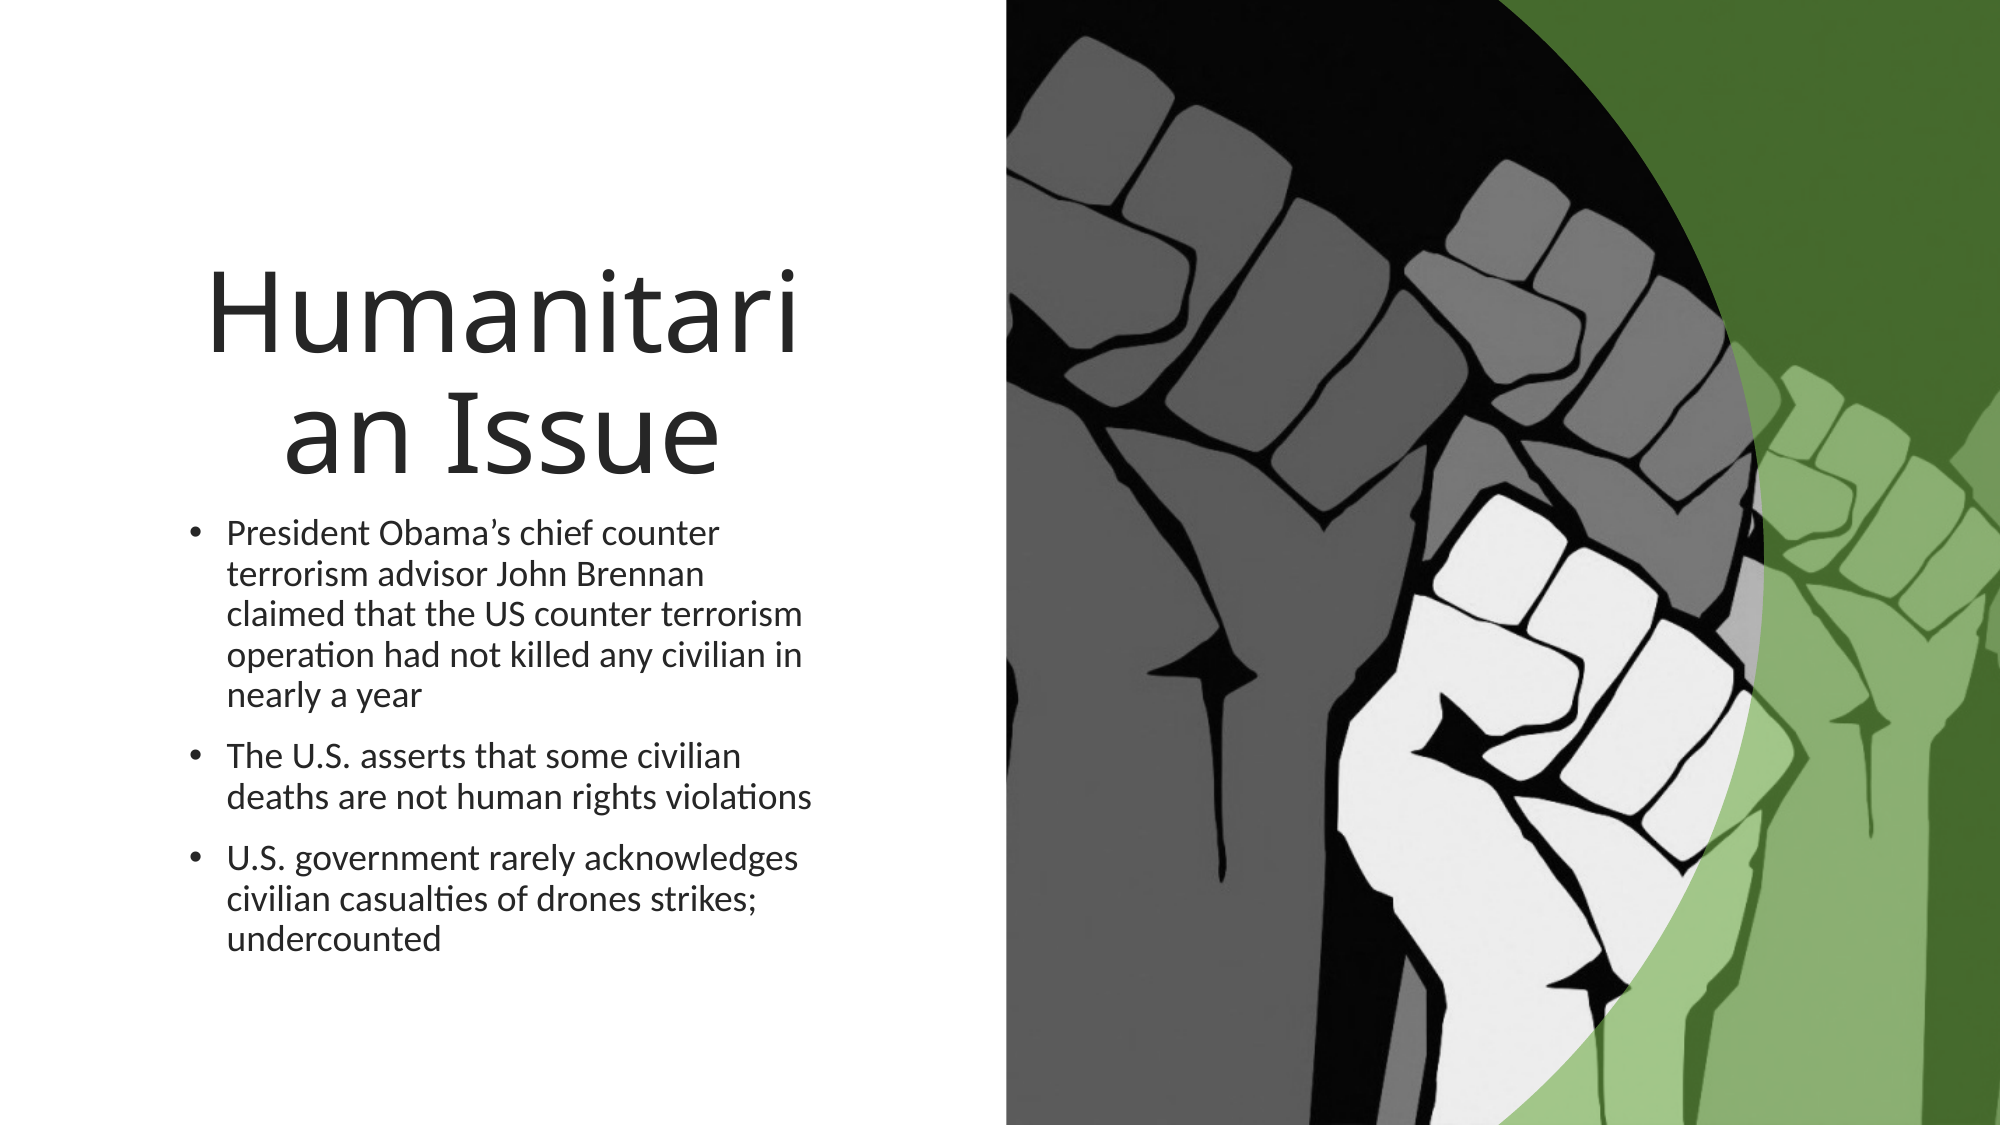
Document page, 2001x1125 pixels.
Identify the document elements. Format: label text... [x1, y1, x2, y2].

list President Obama’s chief counter terrorism advisor John Brennan claimed that the US counter terrorism operation had not killed any civilian in nearly a year The U.S. asserts that some civilian deaths are not human rights violations U.S. government rarely acknowledges civilian casualties of drones strikes; undercounted [174, 505, 833, 987]
title Humanitarian Issue [168, 114, 838, 506]
text_box [0, 0, 1006, 1125]
picture [1006, 0, 2000, 1125]
